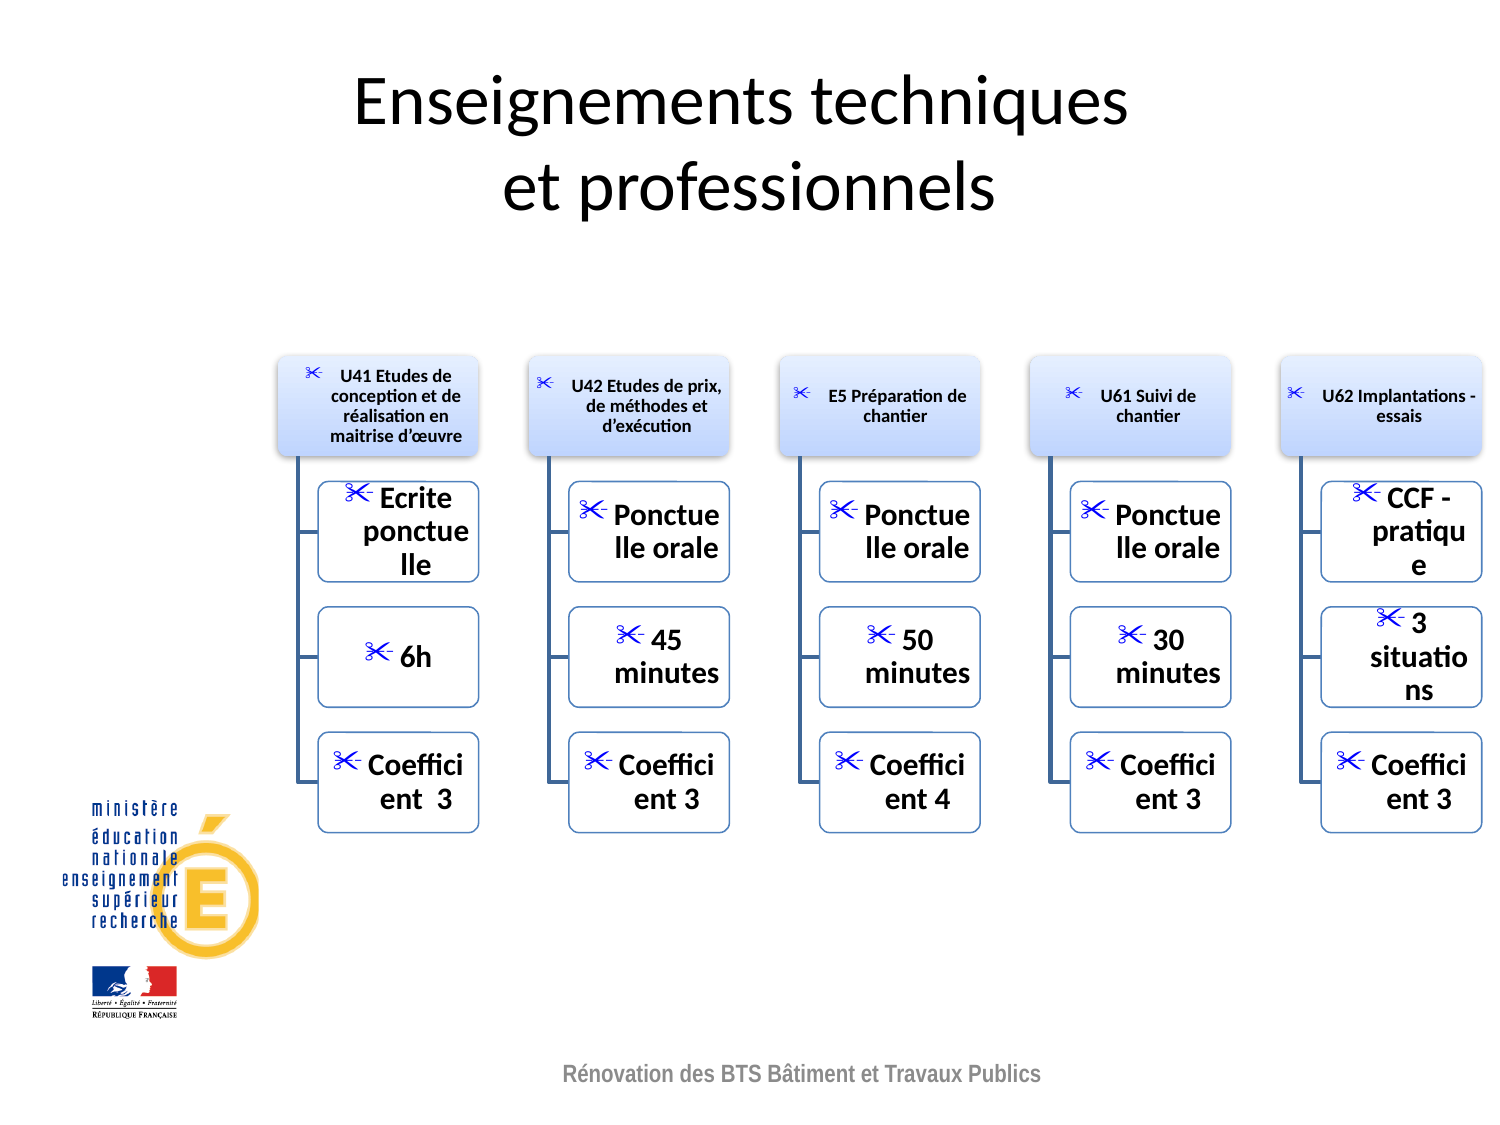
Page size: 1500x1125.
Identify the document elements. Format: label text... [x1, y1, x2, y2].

title Enseignements techniques et professionnels [74, 44, 1426, 233]
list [277, 207, 1483, 981]
footer Rénovation des BTS Bâtiment et Travaux Publics [512, 1042, 1093, 1103]
